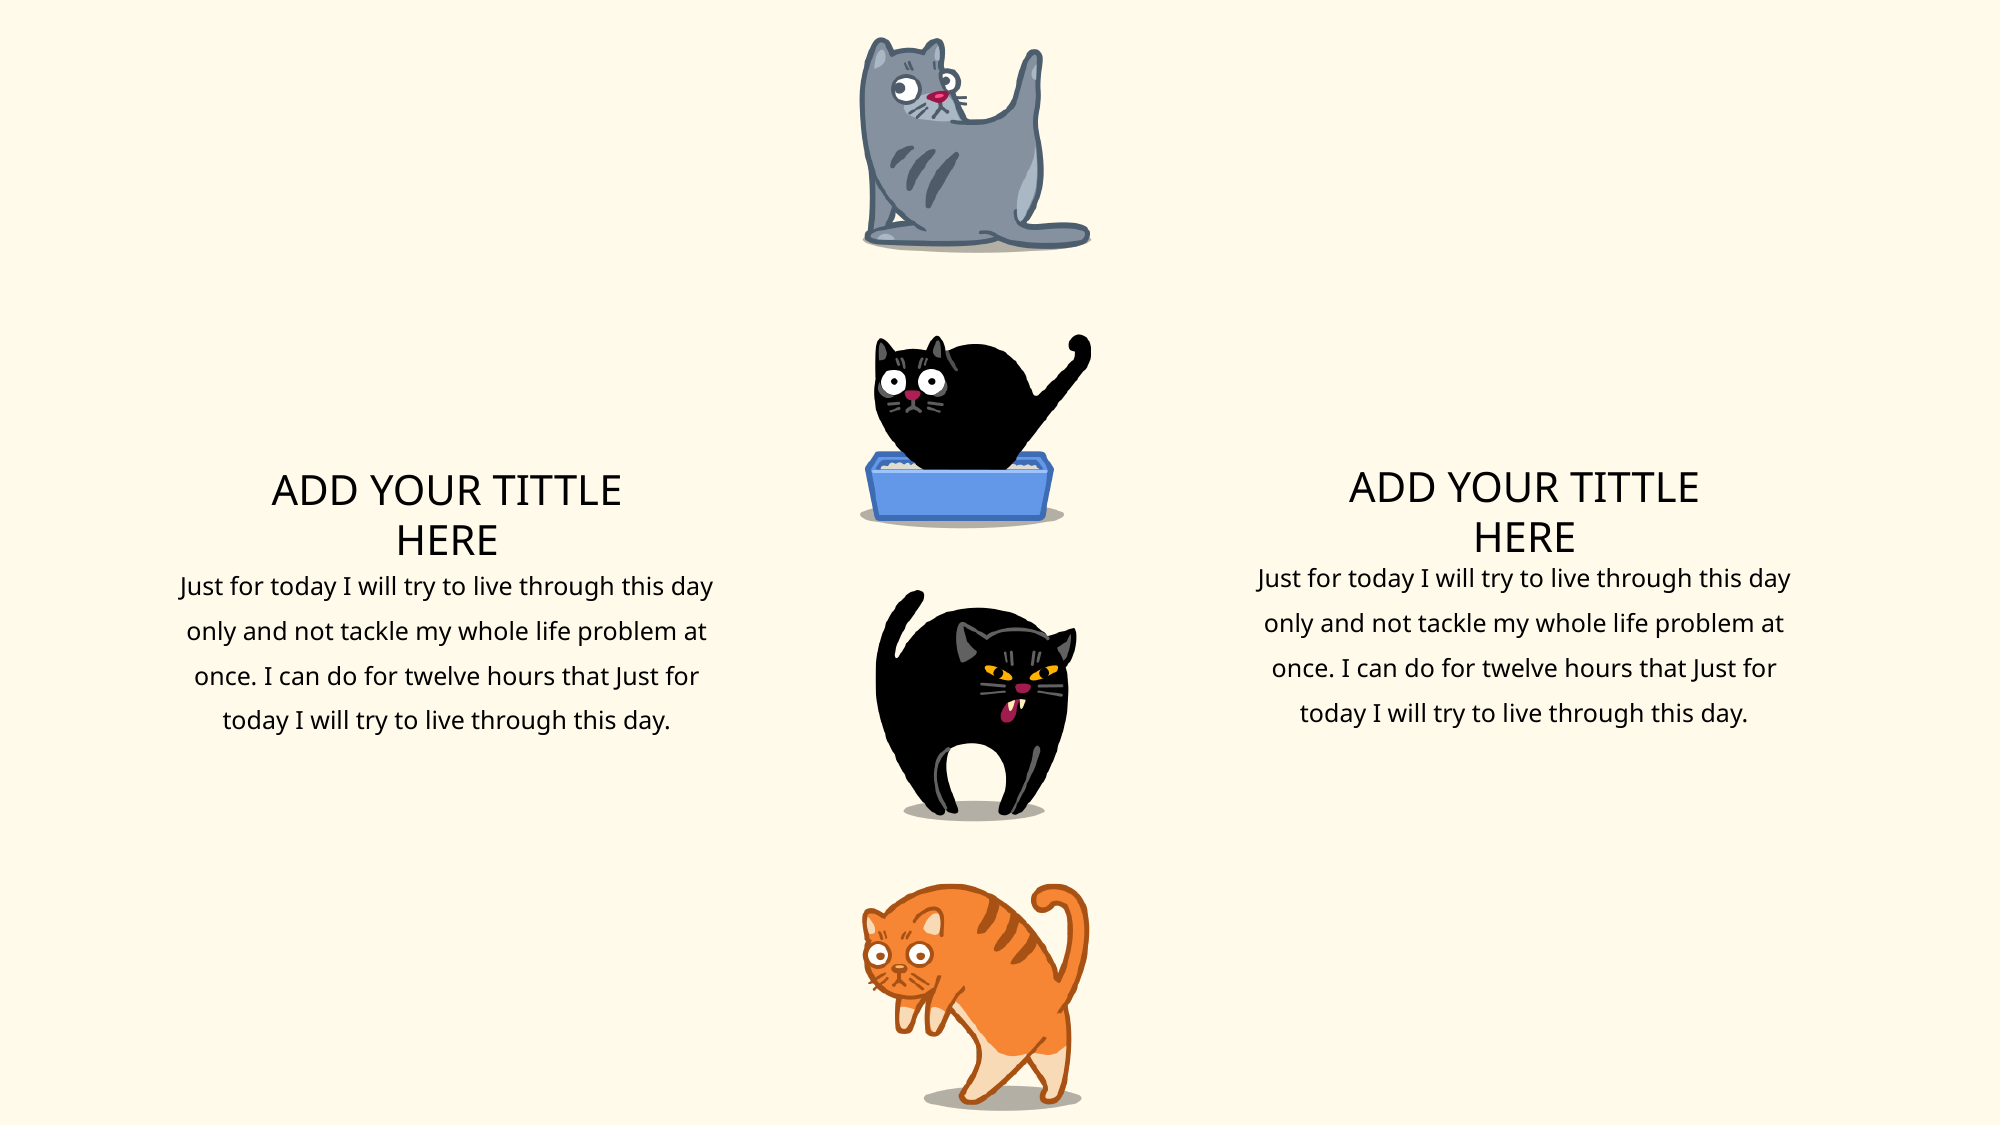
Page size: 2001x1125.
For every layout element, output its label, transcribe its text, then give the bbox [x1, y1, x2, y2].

text_box ADD YOUR TITTLE HERE [237, 456, 657, 548]
picture [828, 0, 1138, 1125]
text_box ADD YOUR TITTLE HERE [1315, 453, 1734, 569]
text_box Just for today I will try to live through this day only and not tackle my whole life problem at once. I can do for twelve hours that Just for today I will try to live through this day. [1235, 540, 1814, 735]
text_box Just for today I will try to live through this day only and not tackle my whole life problem at once. I can do for twelve hours that Just for today I will try to live through this day. [164, 548, 731, 743]
